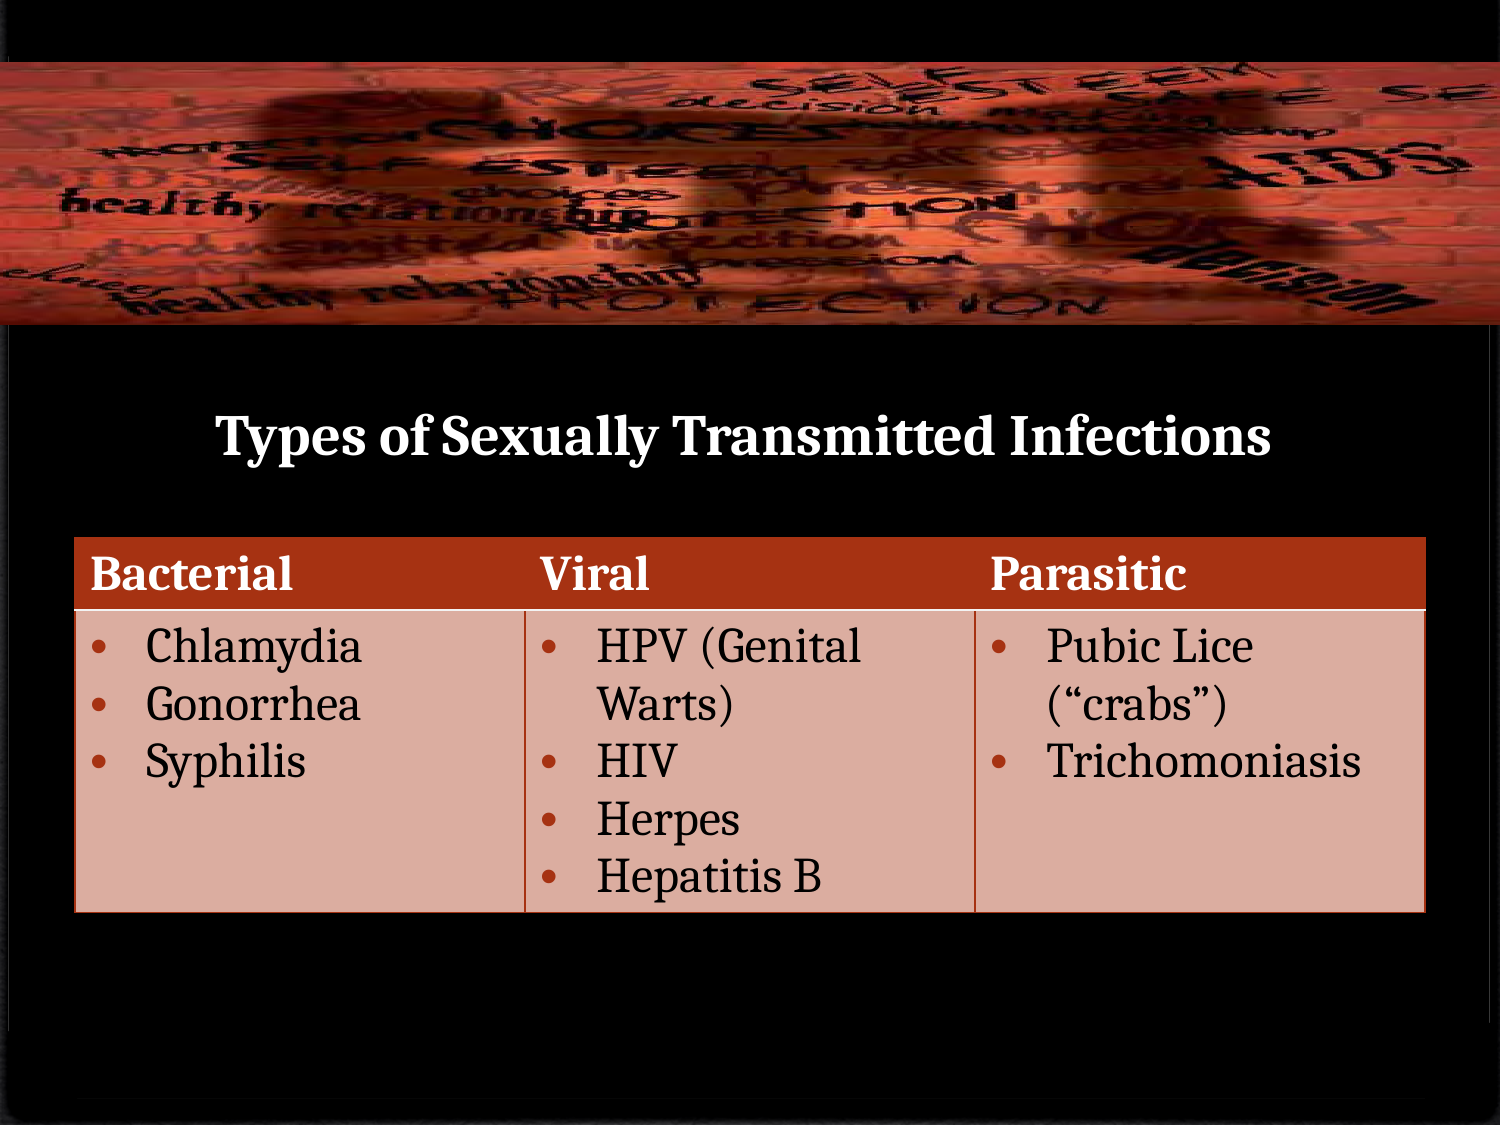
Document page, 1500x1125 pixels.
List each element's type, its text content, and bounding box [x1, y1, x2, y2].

text_box Types of Sexually Transmitted Infections [125, 331, 1363, 475]
table_header Parasitic [976, 538, 1424, 609]
picture [0, 0, 1500, 1125]
table_cell Chlamydia Gonorrhea Syphilis [76, 611, 524, 912]
table_cell Pubic Lice (“crabs”) Trichomoniasis [976, 611, 1424, 912]
table_header Viral [526, 538, 974, 609]
table_header Bacterial [76, 538, 524, 609]
table_cell HPV (Genital Warts) HIV Herpes Hepatitis B [526, 611, 974, 912]
